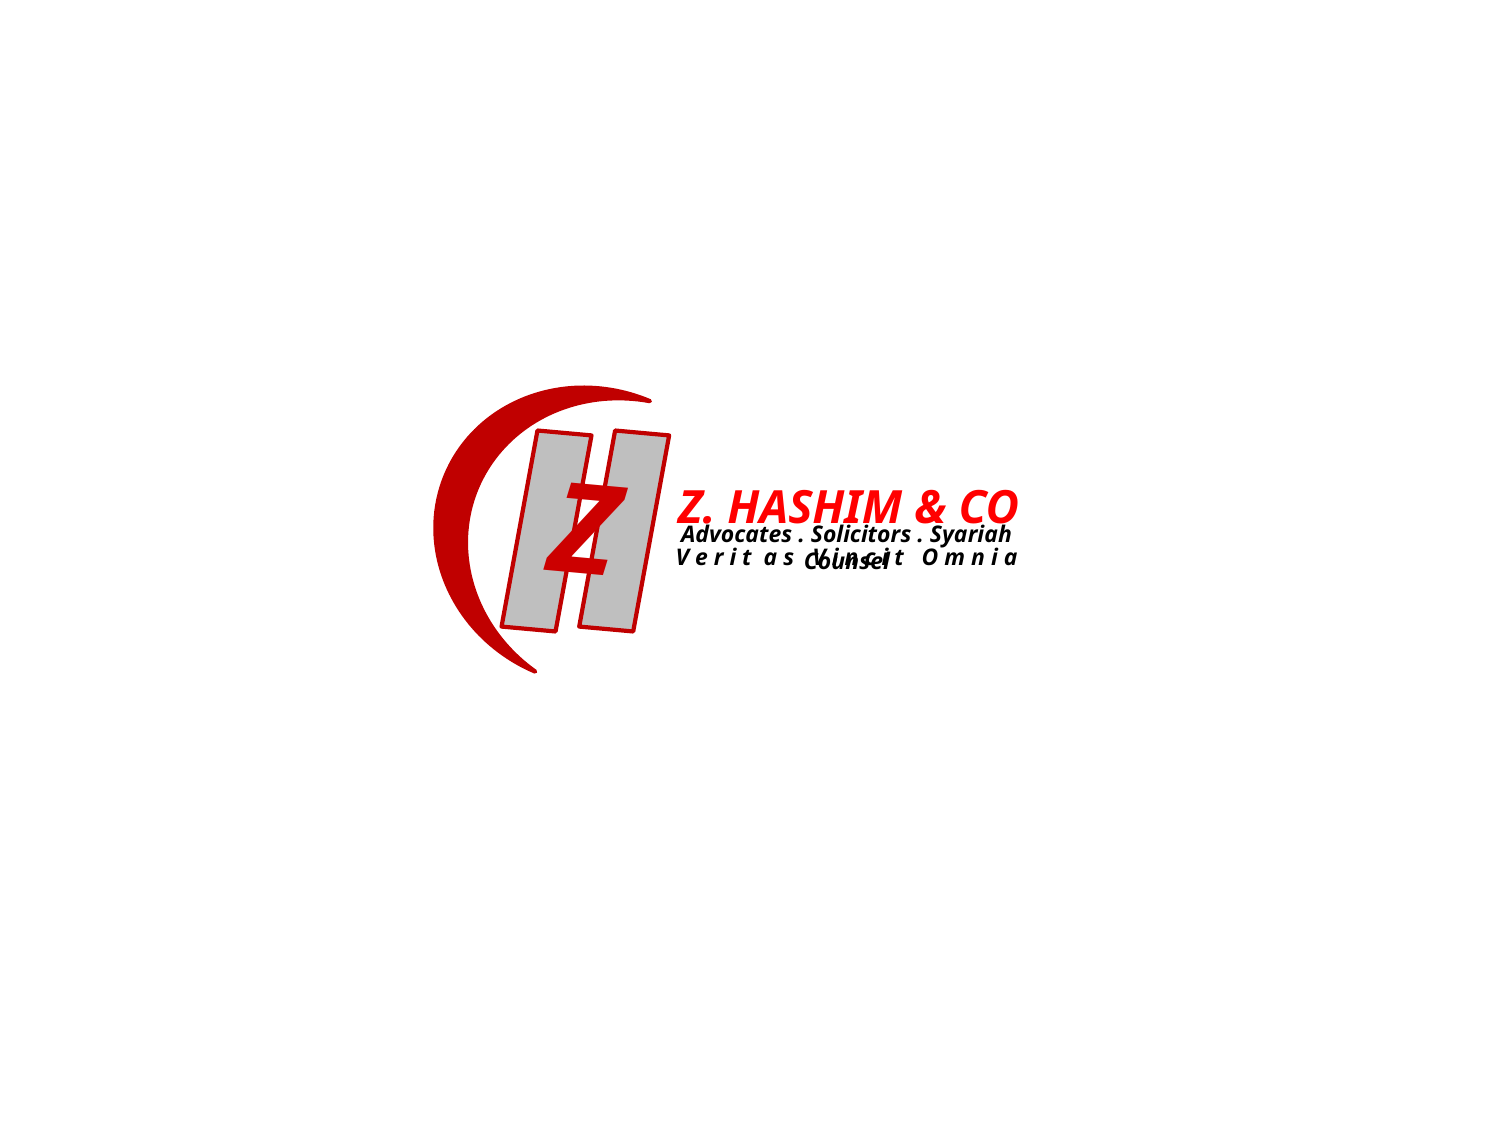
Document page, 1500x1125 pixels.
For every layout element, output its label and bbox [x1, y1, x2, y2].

text_box [510, 431, 675, 631]
text_box [681, 469, 1055, 579]
text_box [433, 385, 652, 674]
